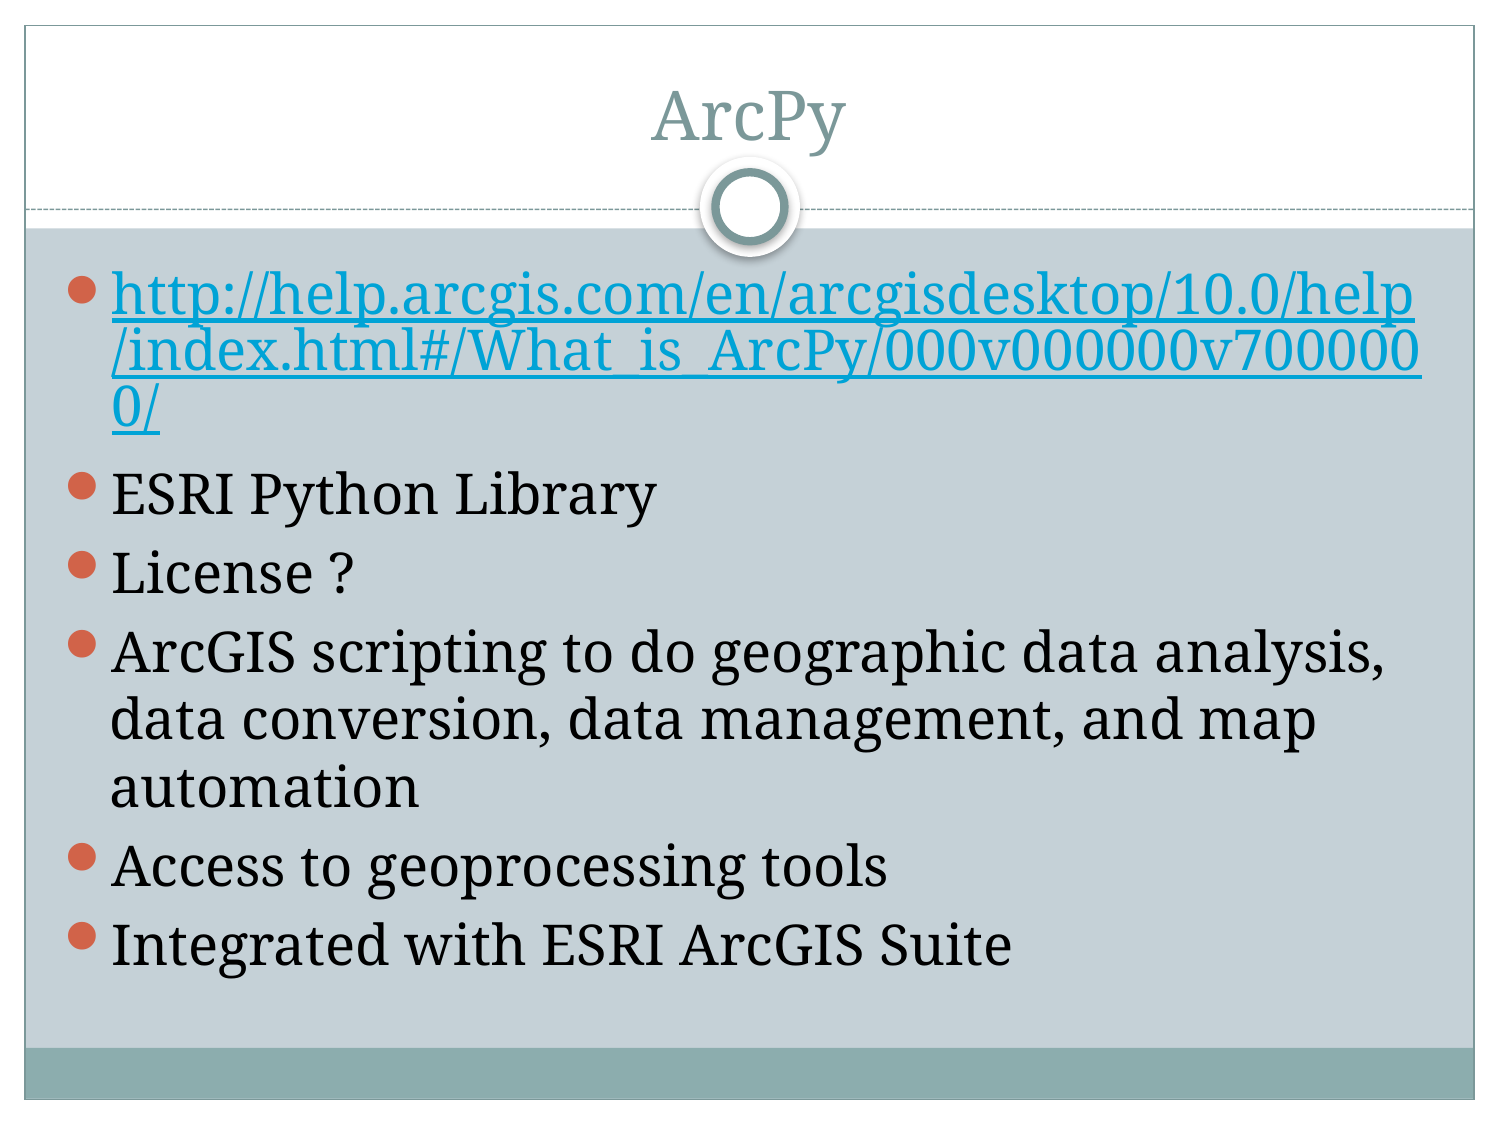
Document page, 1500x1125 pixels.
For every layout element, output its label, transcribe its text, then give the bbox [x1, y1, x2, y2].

list http://help.arcgis.com/en/arcgisdesktop/10.0/help/index.html#/What_is_ArcPy/000v000000v7000000/ ESRI Python Library License ? ArcGIS scripting to do geographic data analysis, data conversion, data management, and map automation Access to geoprocessing tools Integrated with ESRI ArcGIS Suite [49, 250, 1445, 1001]
title ArcPy [49, 37, 1450, 162]
